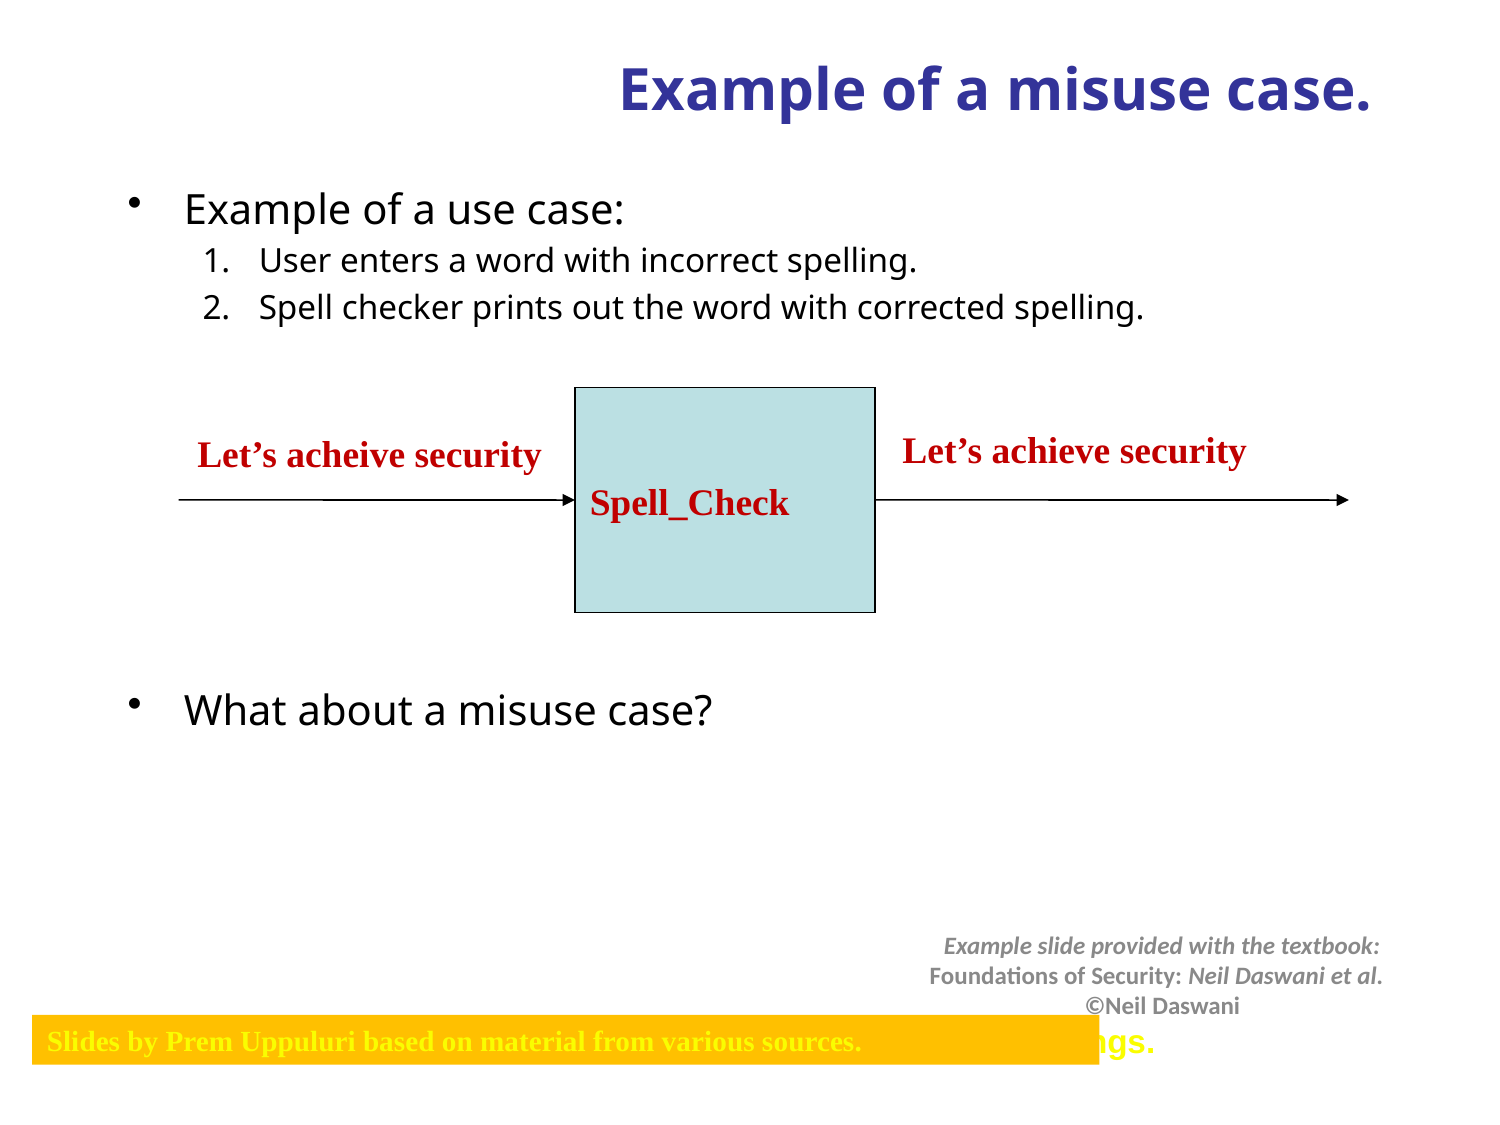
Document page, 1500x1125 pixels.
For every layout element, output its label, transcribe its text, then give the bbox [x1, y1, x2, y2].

text_box Spell_Check [574, 387, 875, 613]
list Example of a use case: User enters a word with incorrect spelling. Spell checker prints out the word with corrected spelling. What about a misuse case? [112, 174, 1388, 1000]
text_box Example slide provided with the textbook: Foundations of Security: Neil Daswani et al. ©Neil Daswani [912, 911, 1413, 1039]
text_box [178, 493, 575, 507]
title Example of a misuse case. [112, 24, 1388, 150]
text_box Let’s achieve security [887, 418, 1263, 479]
text_box [874, 493, 1349, 507]
text_box Let’s acheive security [182, 423, 558, 483]
